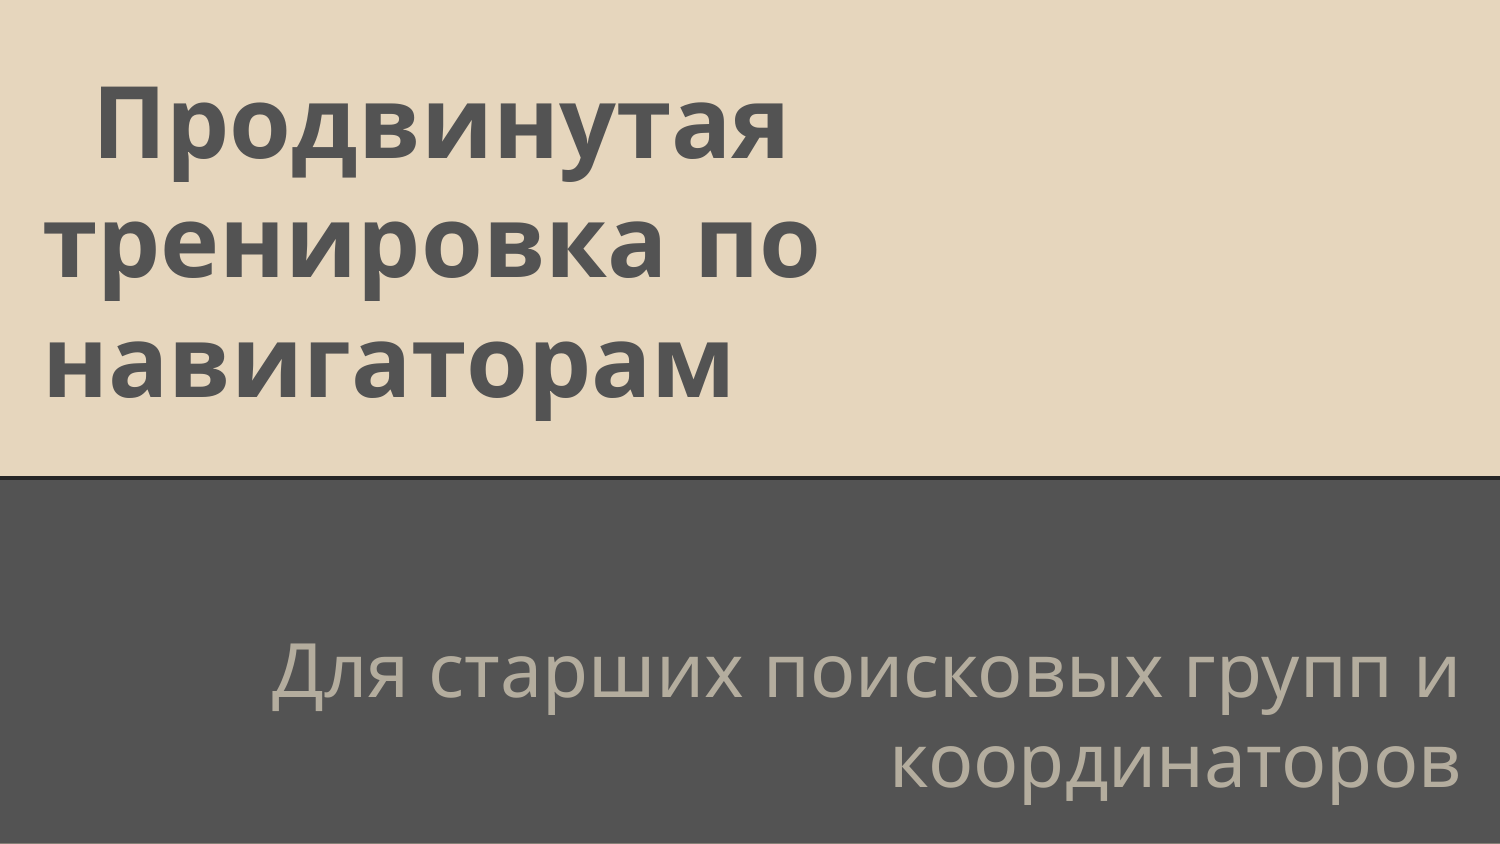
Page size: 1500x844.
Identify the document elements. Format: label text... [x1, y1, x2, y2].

title Продвинутая тренировка по навигаторам [27, 16, 1303, 433]
subtitle Для старших поисковых групп и координаторов [202, 607, 1478, 789]
